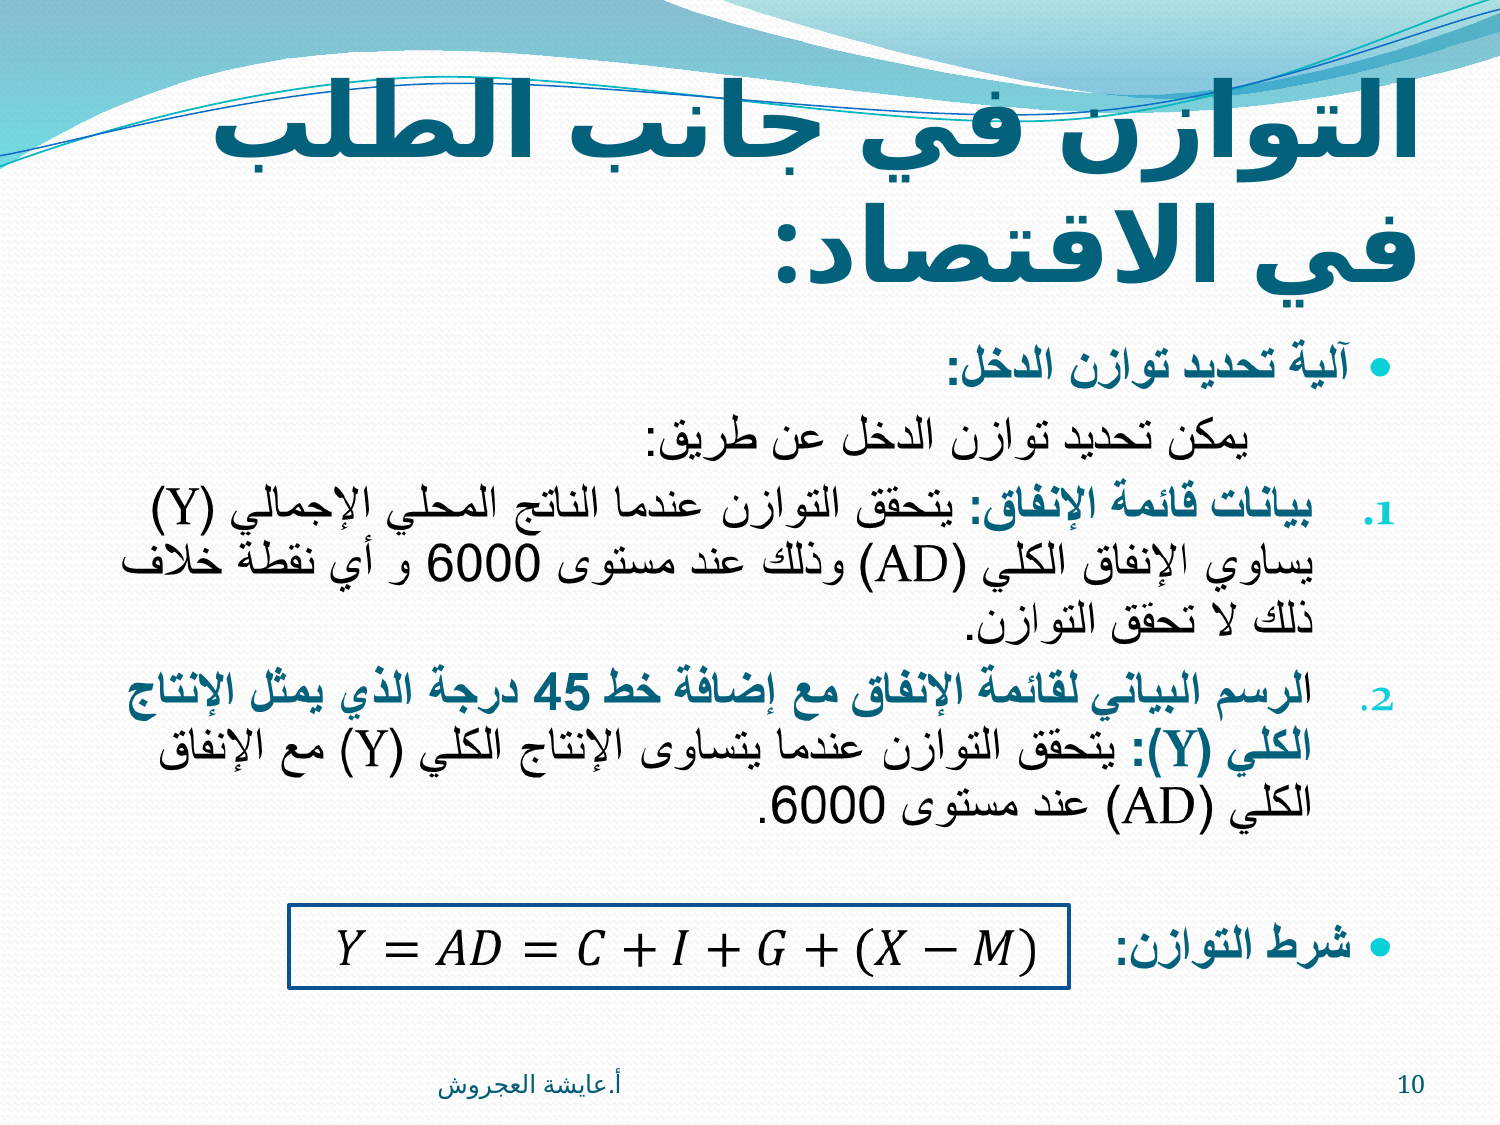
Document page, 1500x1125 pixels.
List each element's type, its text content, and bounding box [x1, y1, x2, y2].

footer أ.عايشة العجروش [437, 1042, 988, 1103]
list [75, 317, 1425, 1038]
text_box [287, 903, 1071, 990]
slide_number 10 [1299, 1042, 1425, 1103]
title التوازن في جانب الطلب في الاقتصاد: [75, 115, 1425, 303]
